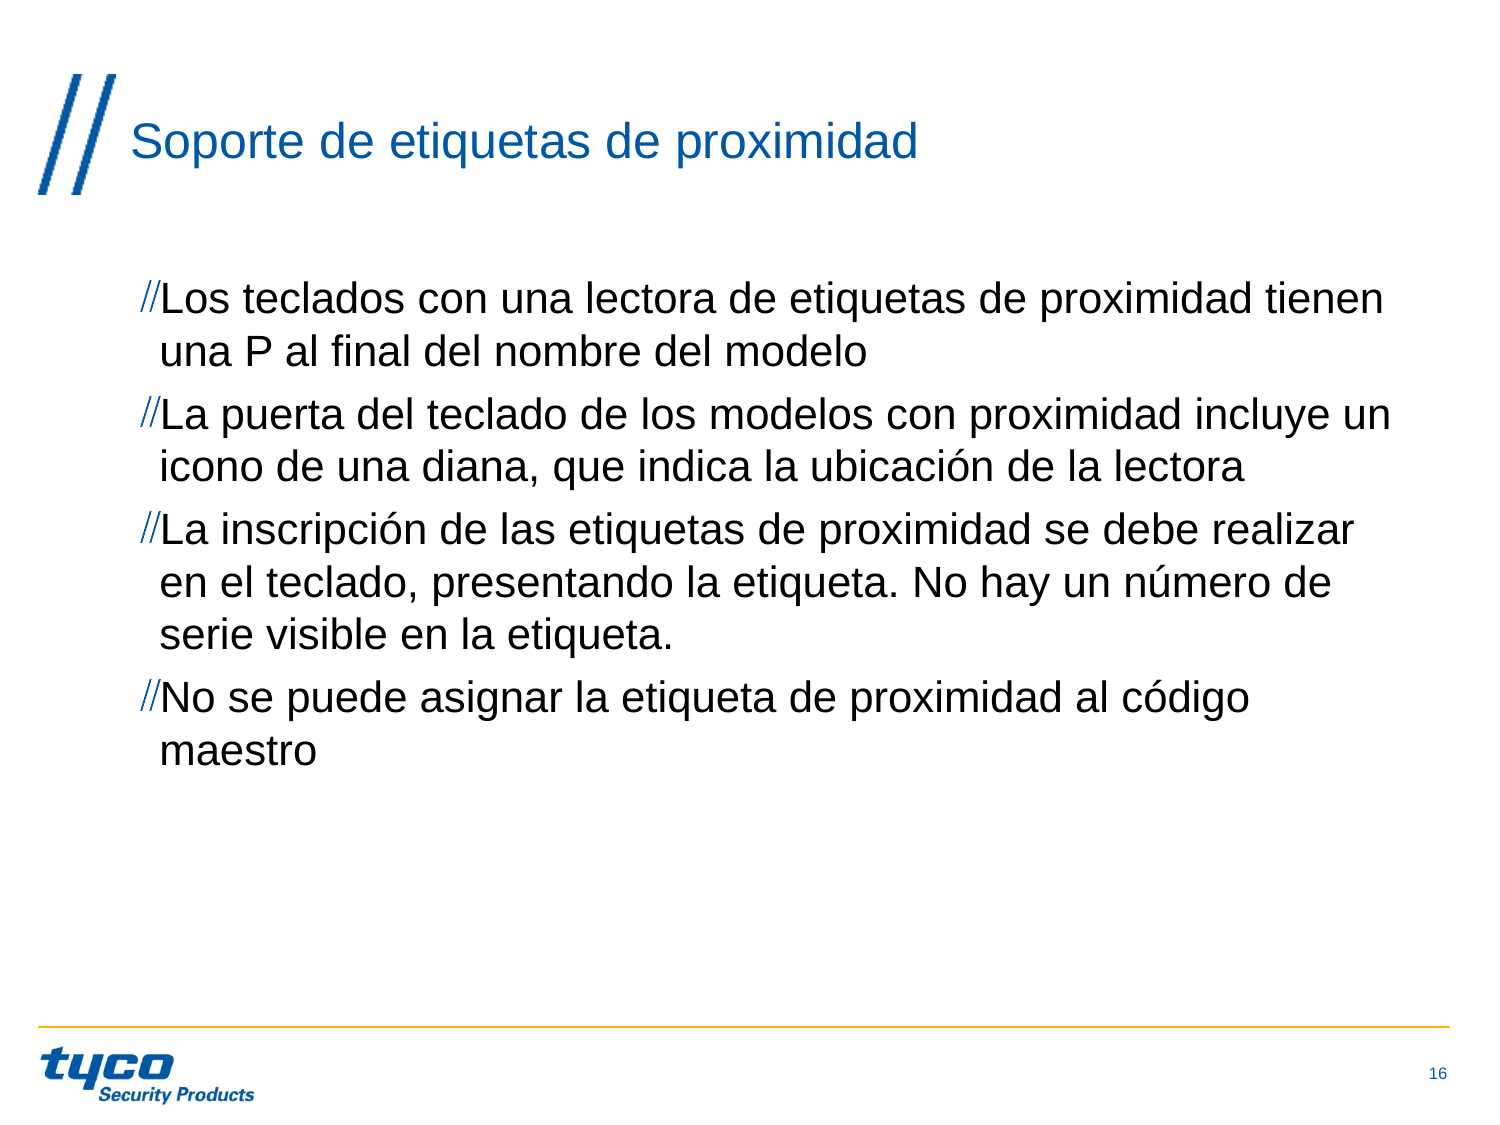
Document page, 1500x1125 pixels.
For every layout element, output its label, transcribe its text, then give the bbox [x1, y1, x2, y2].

picture [140, 511, 171, 543]
picture [140, 396, 171, 427]
picture [140, 679, 171, 711]
picture [34, 1040, 260, 1107]
title Soporte de etiquetas de proximidad [115, 44, 1426, 233]
picture [140, 280, 171, 312]
list Los teclados con una lectora de etiquetas de proximidad tienen una P al final del nombre del modelo La puerta del teclado de los modelos con proximidad incluye un icono de una diana, que indica la ubicación de la lectora La inscripción de las etiquetas de proximidad se debe realizar en el teclado, presentando la etiqueta. No hay un número de serie visible en la etiqueta. No se puede asignar la etiqueta de proximidad al código maestro [124, 262, 1426, 976]
picture [37, 74, 115, 195]
text_box [97, 1061, 228, 1091]
slide_number 16 [1387, 1042, 1463, 1103]
